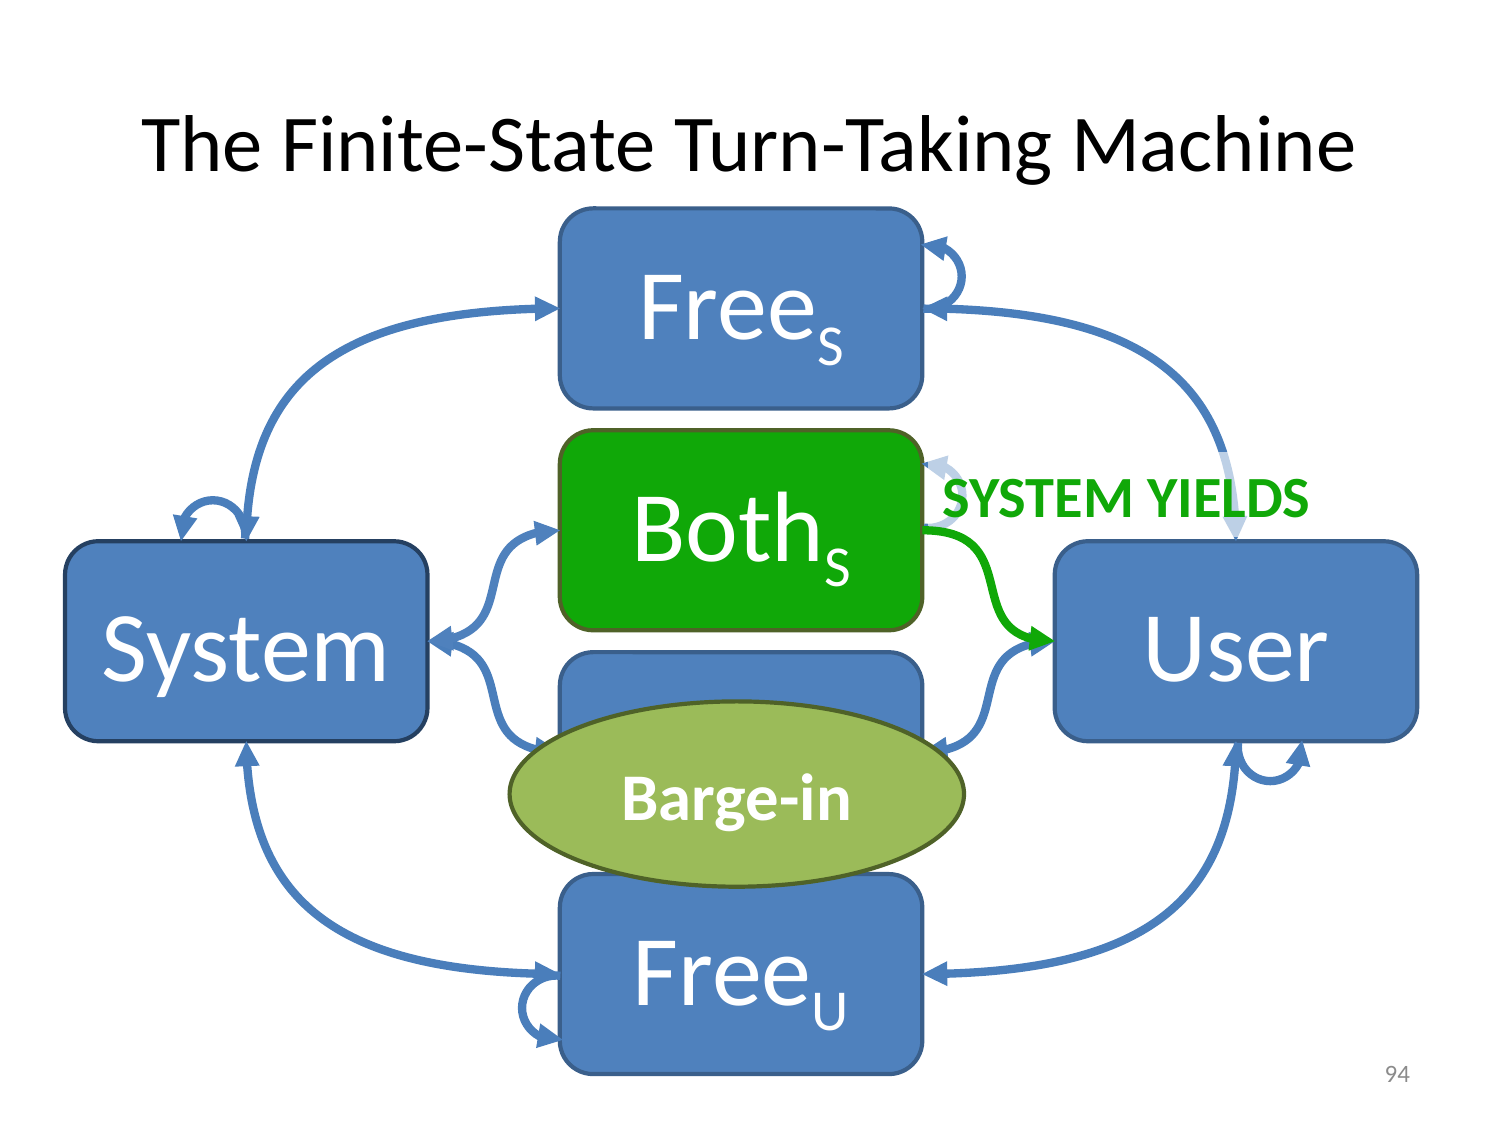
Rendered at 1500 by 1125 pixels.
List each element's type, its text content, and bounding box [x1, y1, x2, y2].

slide_number 94 [1074, 1042, 1425, 1103]
text_box Barge-in [525, 699, 957, 889]
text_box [922, 308, 1237, 542]
text_box [174, 499, 247, 542]
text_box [962, 700, 1196, 1015]
text_box User [1060, 539, 1420, 744]
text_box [427, 649, 561, 753]
text_box BothU [565, 650, 917, 734]
text_box System [62, 539, 422, 744]
text_box [920, 238, 963, 307]
text_box FreeS [557, 206, 925, 411]
title The Finite-State Turn-Taking Machine [75, 45, 1425, 233]
text_box [1237, 740, 1309, 782]
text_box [286, 700, 520, 1015]
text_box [922, 650, 1055, 753]
text_box SYSTEM YIELDS [1241, 452, 1346, 537]
text_box FreeU [557, 871, 925, 1077]
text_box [286, 267, 520, 582]
text_box BothS [557, 428, 917, 633]
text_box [922, 530, 1055, 642]
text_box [427, 530, 561, 642]
text_box [523, 974, 563, 1047]
